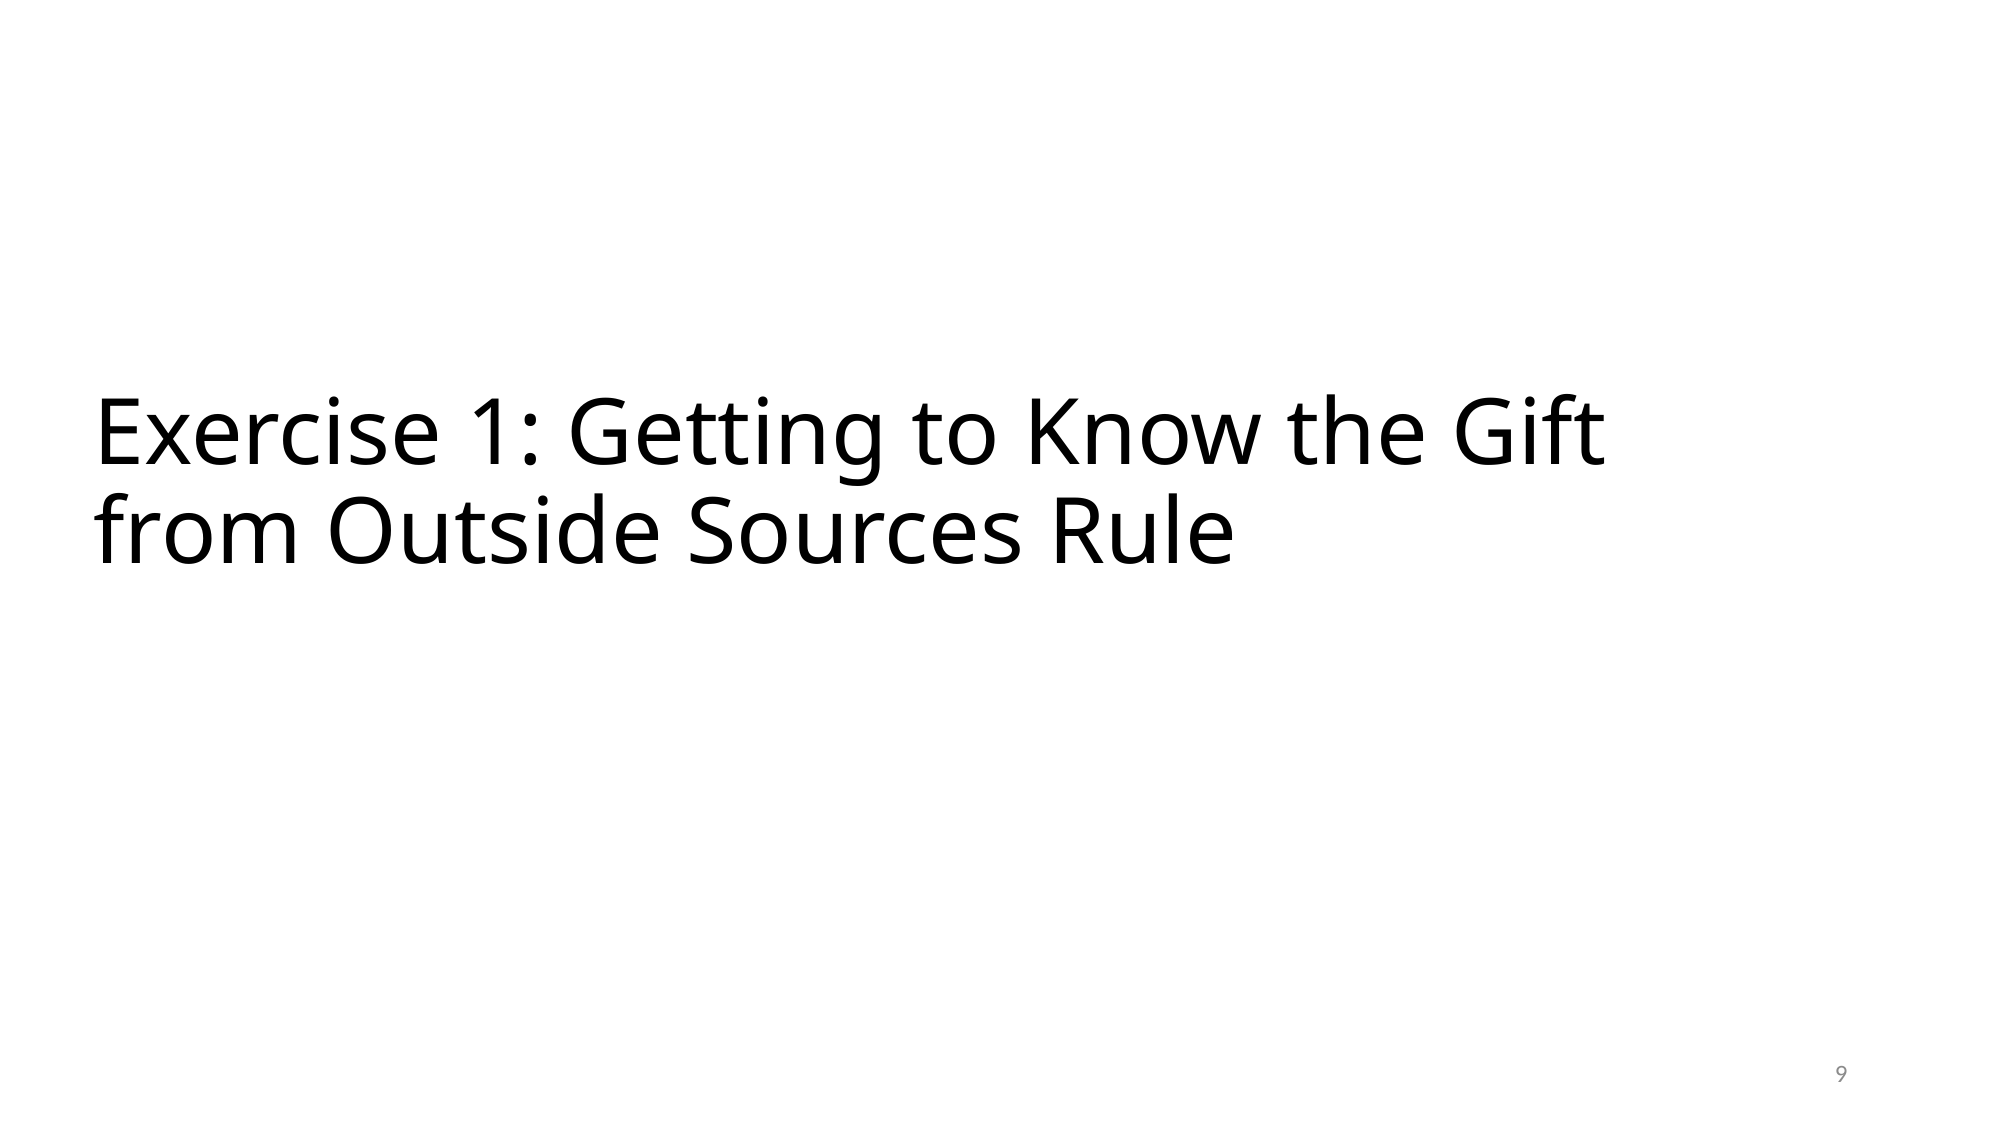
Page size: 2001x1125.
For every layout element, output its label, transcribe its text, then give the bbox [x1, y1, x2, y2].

title Exercise 1: Getting to Know the Gift from Outside Sources Rule [78, 375, 1804, 594]
slide_number 9 [1412, 1042, 1863, 1103]
